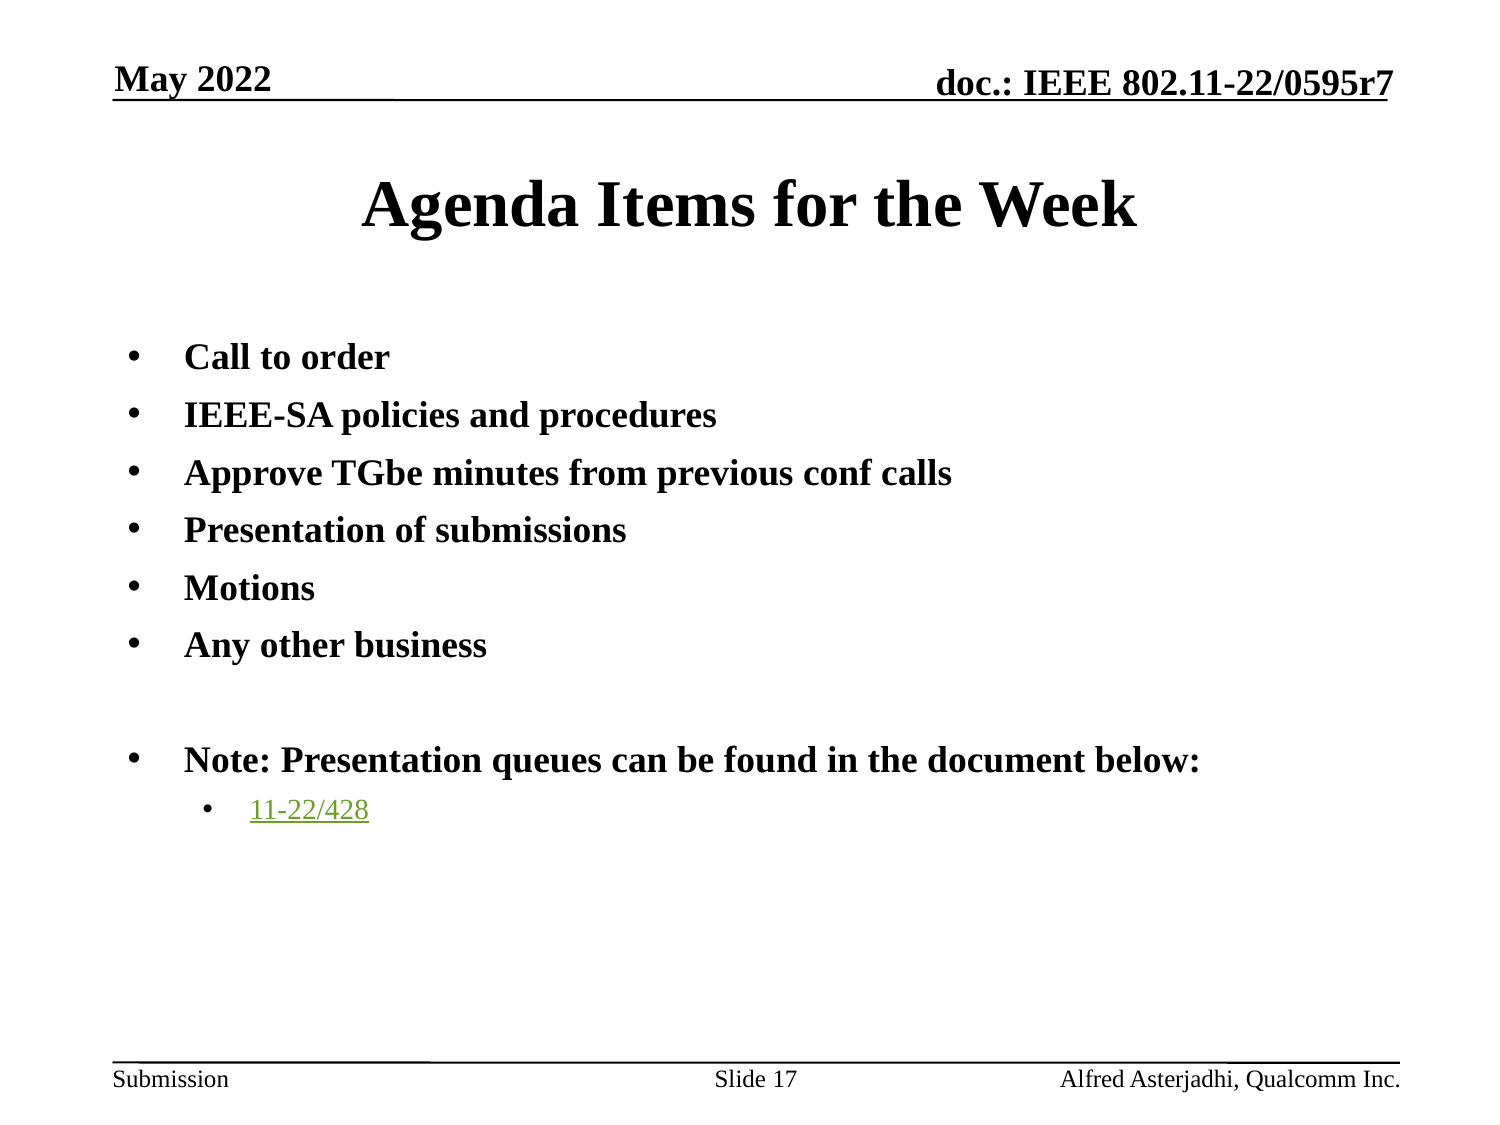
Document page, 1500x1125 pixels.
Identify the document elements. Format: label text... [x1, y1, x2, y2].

slide_number Slide 17 [712, 1061, 800, 1123]
list Call to order IEEE-SA policies and procedures Approve TGbe minutes from previous conf calls Presentation of submissions Motions Any other business Note: Presentation queues can be found in the document below: 11-22/428 [112, 324, 1388, 1000]
title Agenda Items for the Week [112, 112, 1388, 288]
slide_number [114, 54, 493, 100]
footer Alfred Asterjadhi, Qualcomm Inc. [878, 1061, 1402, 1093]
